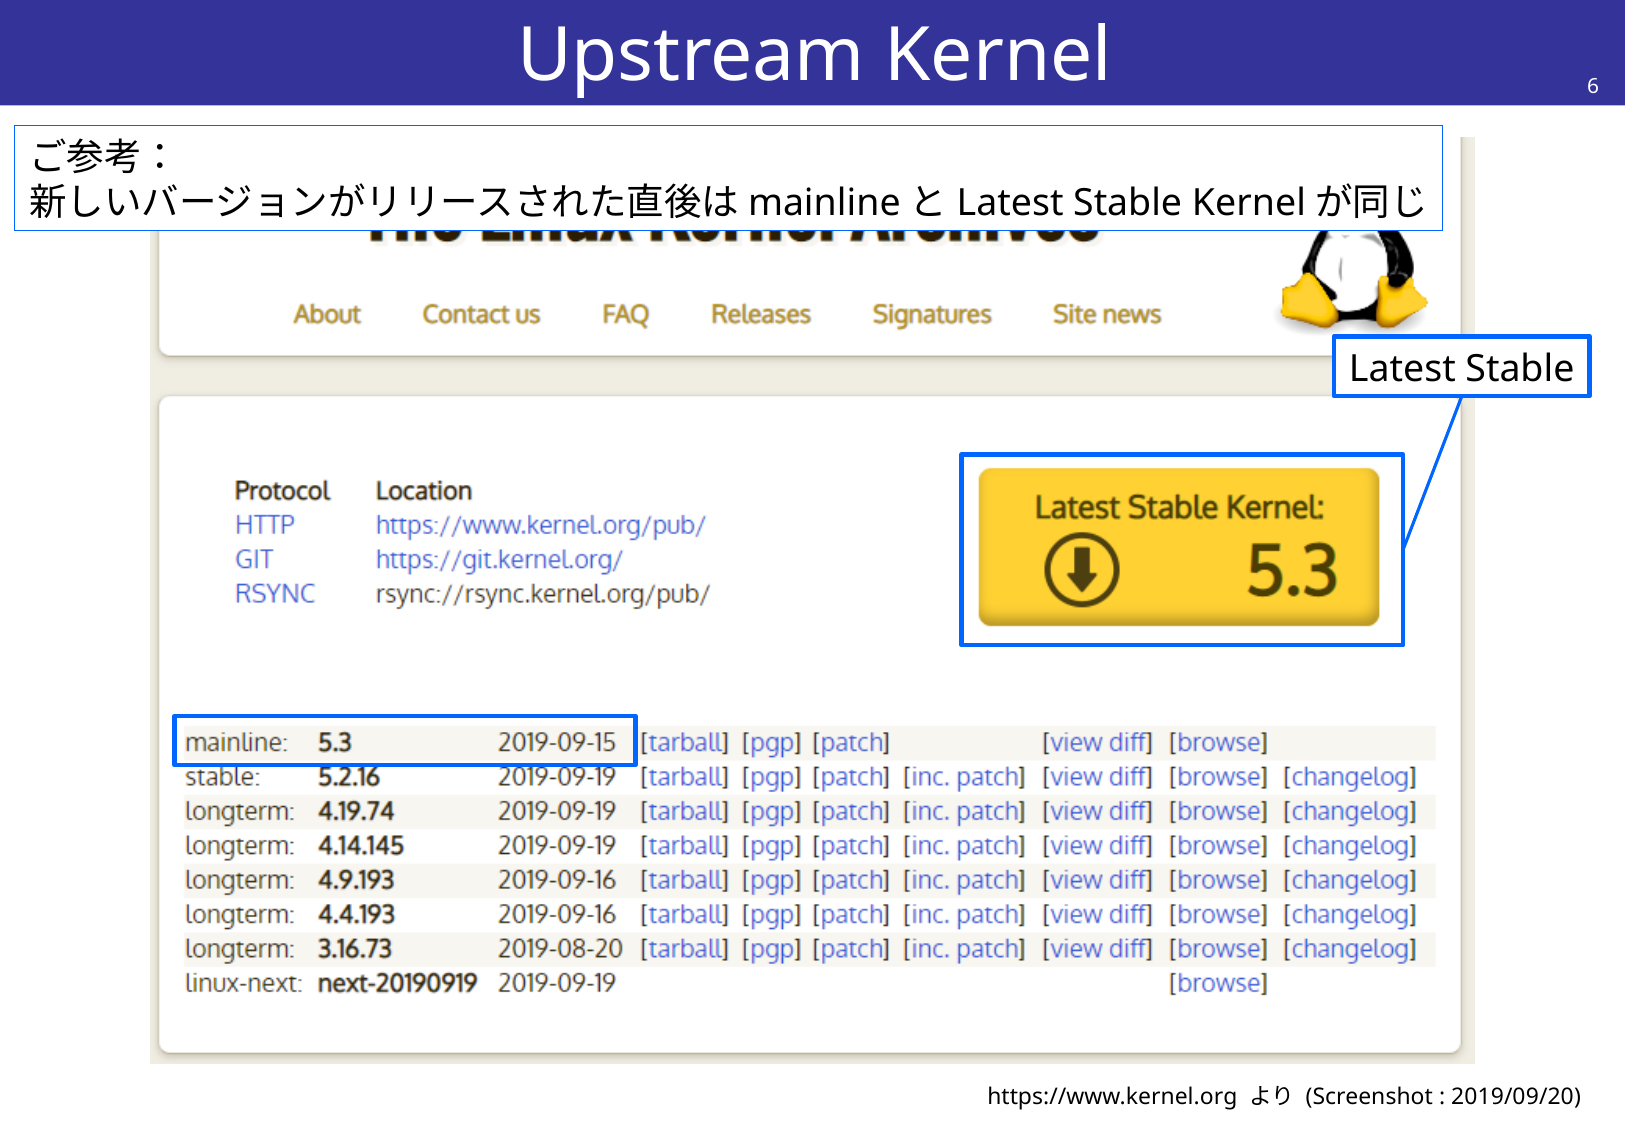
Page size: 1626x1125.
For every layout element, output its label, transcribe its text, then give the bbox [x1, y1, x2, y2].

picture [150, 136, 1475, 1065]
text_box https://www.kernel.org より (Screenshot : 2019/09/20) [972, 1074, 1597, 1117]
text_box ご参考： 新しいバージョンがリリースされた直後はmainlineとLatest Stable Kernelが同じ [14, 125, 1443, 231]
text_box Latest Stable [1480, 336, 1590, 397]
slide_number 6 [1522, 65, 1614, 105]
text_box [1402, 396, 1463, 551]
title Upstream Kernel [83, 0, 1546, 102]
